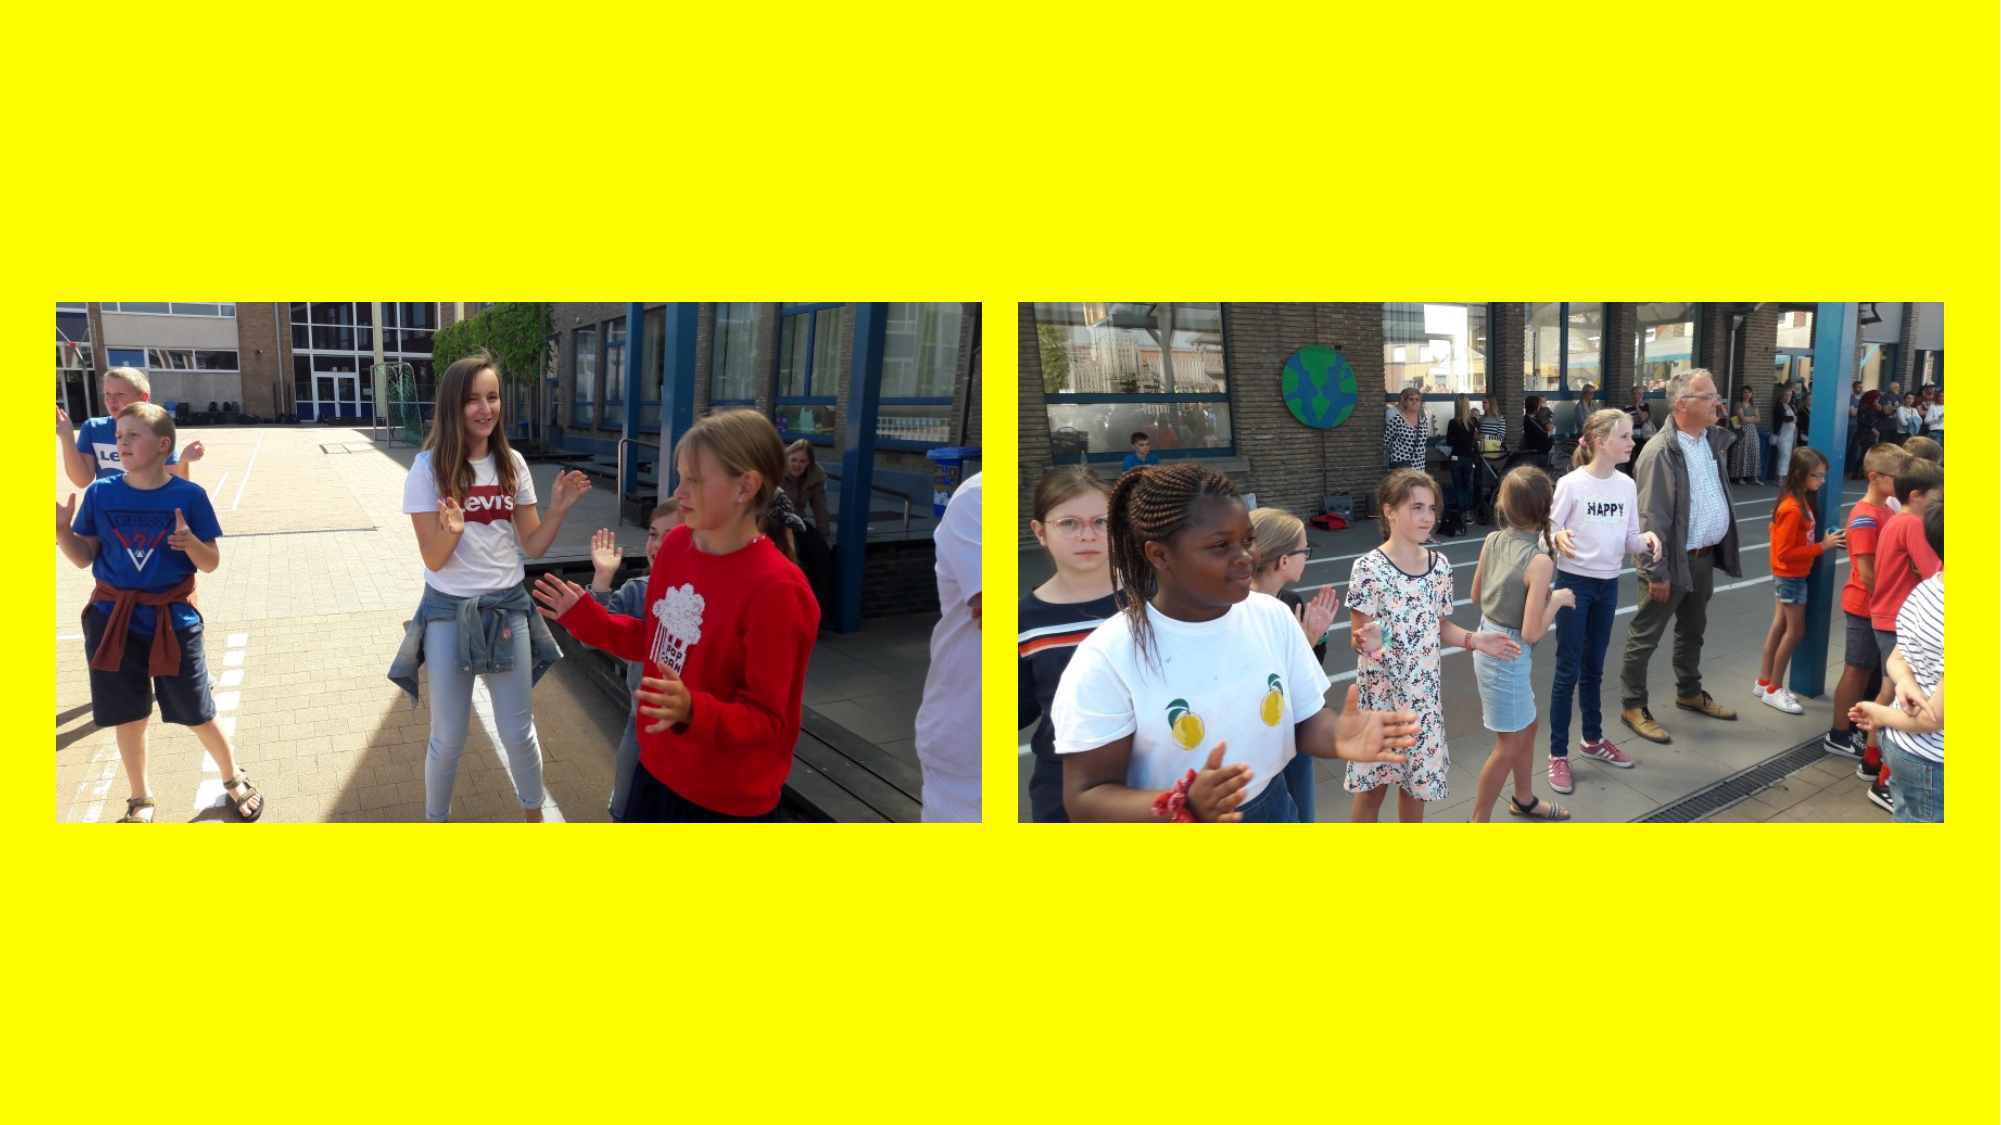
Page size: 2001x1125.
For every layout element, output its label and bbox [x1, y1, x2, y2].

picture [1018, 302, 1944, 823]
picture [56, 302, 982, 823]
